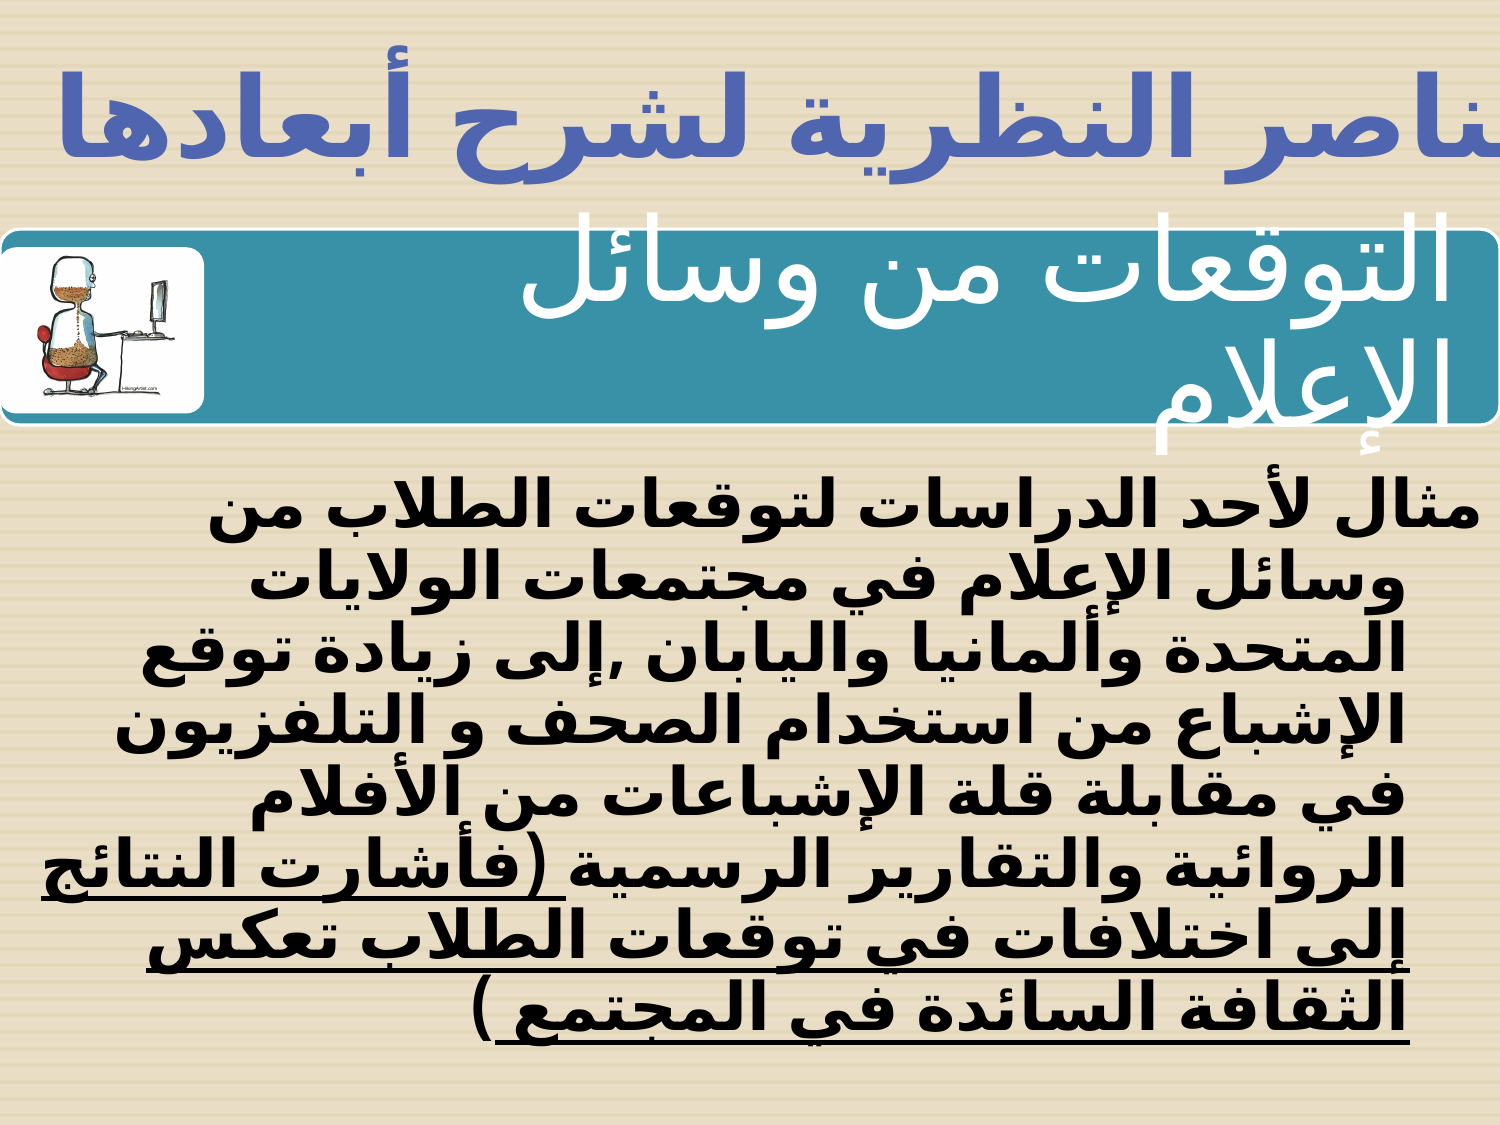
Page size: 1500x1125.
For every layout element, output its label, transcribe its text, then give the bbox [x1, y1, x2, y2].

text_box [0, 228, 1500, 426]
text_box مثال لأحد الدراسات لتوقعات الطلاب من وسائل الإعلام في مجتمعات الولايات المتحدة وألمانيا واليابان ,إلى زيادة توقع الإشباع من استخدام الصحف و التلفزيون في مقابلة قلة الإشباعات من الأفلام الروائية والتقارير الرسمية (فأشارت النتائج إلى اختلافات في توقعات الطلاب تعكس الثقافة السائدة في المجتمع ) [0, 462, 1500, 1053]
text_box عناصر النظرية لشرح أبعادها [39, 37, 1500, 188]
